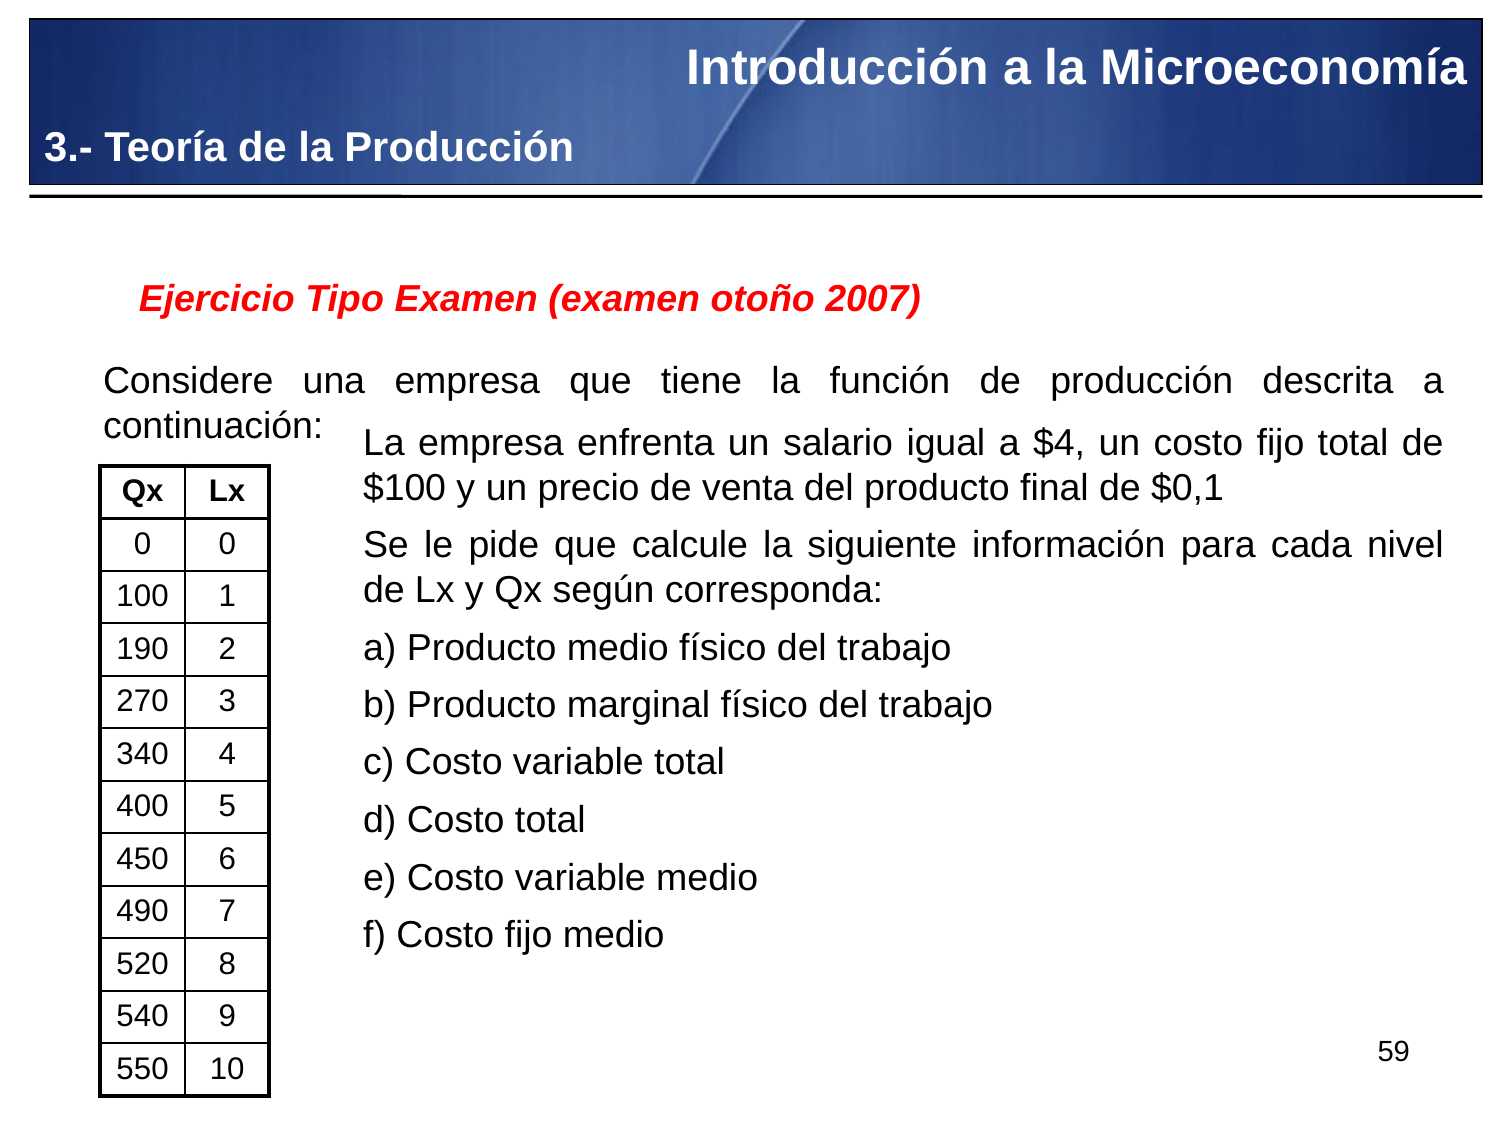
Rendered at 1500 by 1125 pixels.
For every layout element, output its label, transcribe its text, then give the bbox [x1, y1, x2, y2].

text_box 3.- Teoría de la Producción [29, 112, 632, 178]
table_cell 0 [102, 520, 184, 570]
table_cell 4 [186, 729, 267, 780]
text_box Introducción a la Microeconomía [608, 26, 1483, 102]
text_box La empresa enfrenta un salario igual a $4, un costo fijo total de $100 y un precio de venta del producto final de $0,1 Se le pide que calcule la siguiente información para cada nivel de Lx y Qx según corresponda: a) Producto medio físico del trabajo b) Producto marginal físico del trabajo c) Costo variable total d) Costo total e) Costo variable medio f) Costo fijo medio [348, 410, 1459, 963]
table_cell 2 [186, 624, 267, 675]
table_header Qx [102, 468, 184, 517]
table_cell 8 [186, 939, 267, 990]
table_cell 450 [102, 834, 184, 885]
text_box Considere una empresa que tiene la función de producción descrita a continuación: [88, 348, 1459, 454]
table_cell 550 [102, 1044, 184, 1094]
table_cell 400 [102, 782, 184, 832]
table_cell 520 [102, 939, 184, 990]
table_cell 190 [102, 624, 184, 675]
table_cell 6 [186, 834, 267, 885]
table_cell 340 [102, 729, 184, 780]
table_cell 540 [102, 992, 184, 1042]
table_cell 270 [102, 677, 184, 727]
table_cell 10 [186, 1044, 267, 1094]
table_cell 100 [102, 572, 184, 622]
table_cell 1 [186, 572, 267, 622]
table_cell 0 [186, 520, 267, 570]
table_header Lx [186, 468, 267, 517]
slide_number 59 [1074, 1024, 1426, 1103]
table_cell 490 [102, 887, 184, 937]
text_box Ejercicio Tipo Examen (examen otoño 2007) [123, 266, 1010, 326]
table_cell 9 [186, 992, 267, 1042]
table_cell 7 [186, 887, 267, 937]
text_box [29, 19, 1483, 185]
table_cell 3 [186, 677, 267, 727]
table_cell 5 [186, 782, 267, 832]
